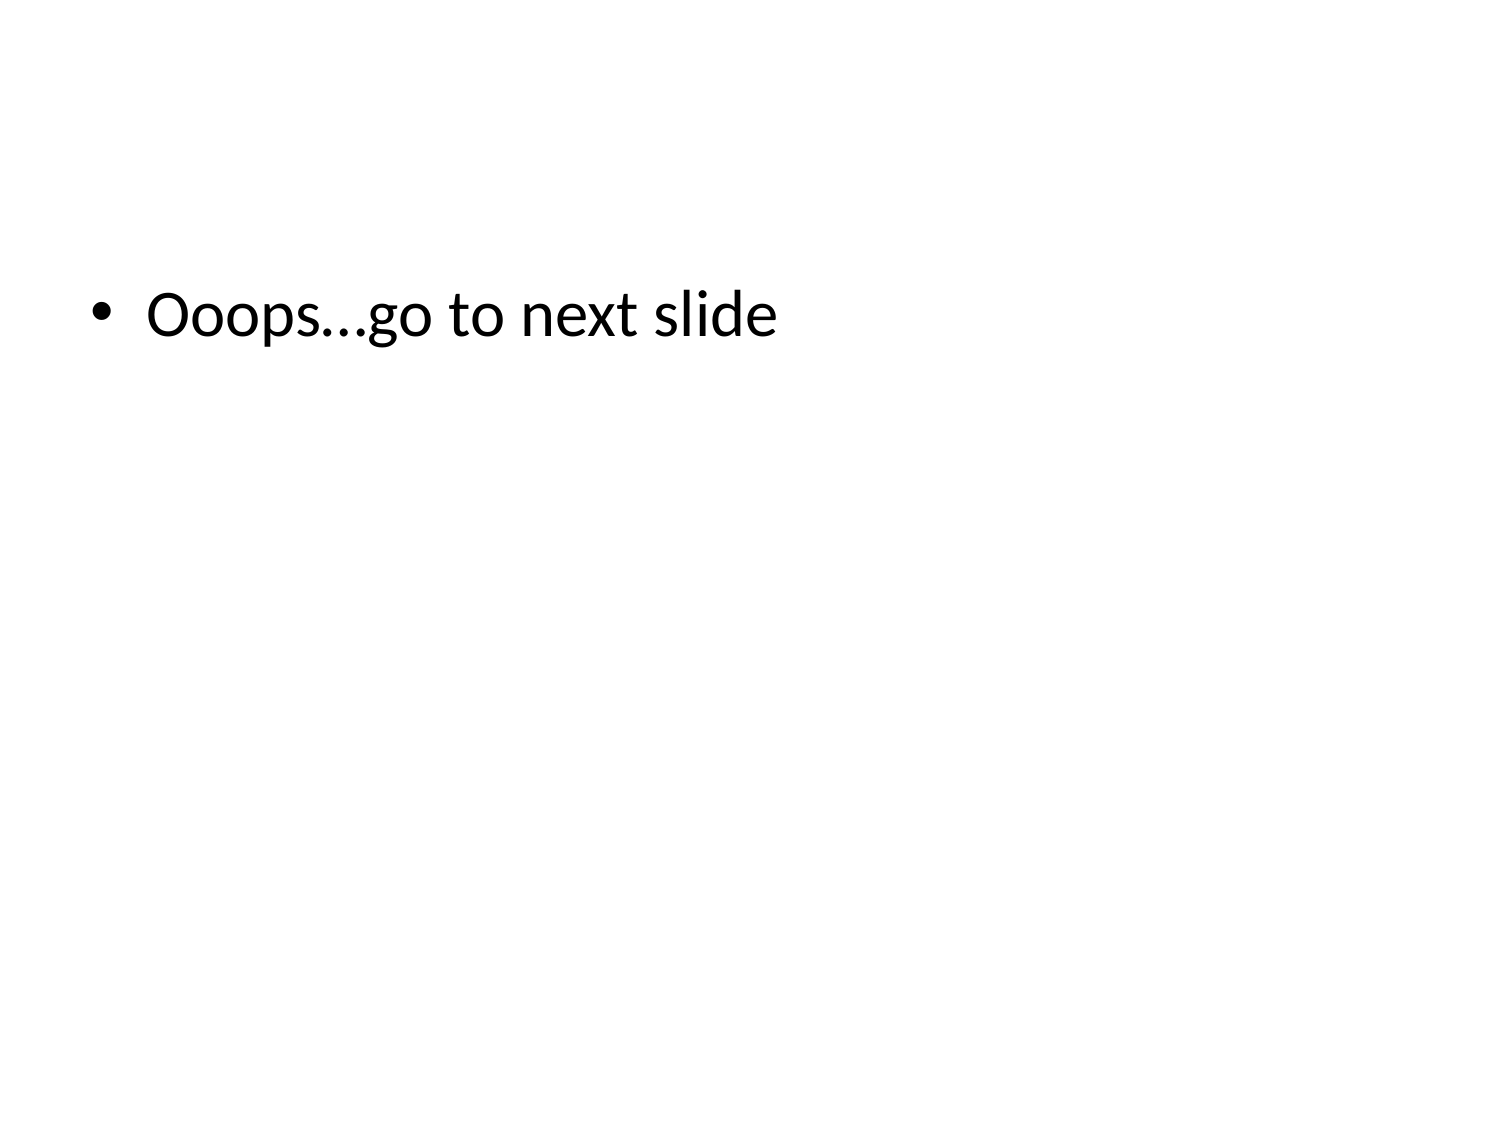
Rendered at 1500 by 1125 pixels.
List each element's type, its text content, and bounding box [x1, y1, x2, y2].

list Ooops…go to next slide [75, 262, 1425, 1005]
